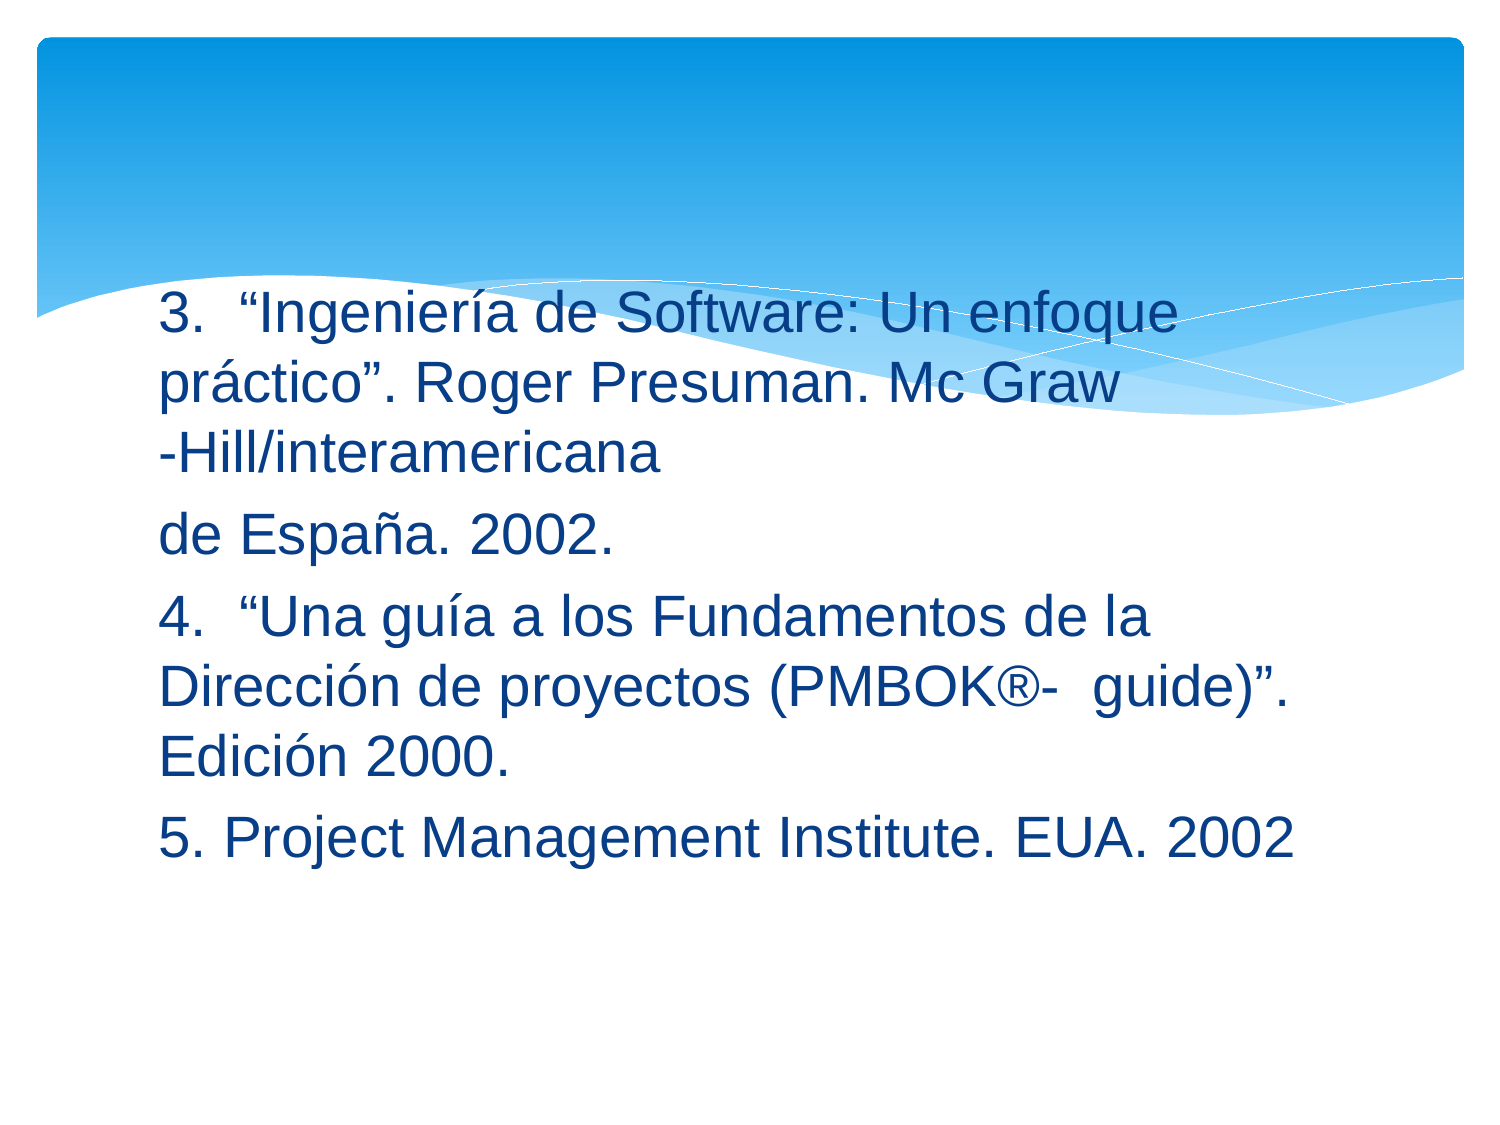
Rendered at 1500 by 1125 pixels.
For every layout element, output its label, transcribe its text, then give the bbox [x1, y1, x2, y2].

list 3. “Ingeniería de Software: Un enfoque práctico”. Roger Presuman. Mc Graw -Hill/interamericana de España. 2002. 4. “Una guía a los Fundamentos de la Dirección de proyectos (PMBOK®- guide)”. Edición 2000. 5. Project Management Institute. EUA. 2002 [143, 267, 1359, 1005]
